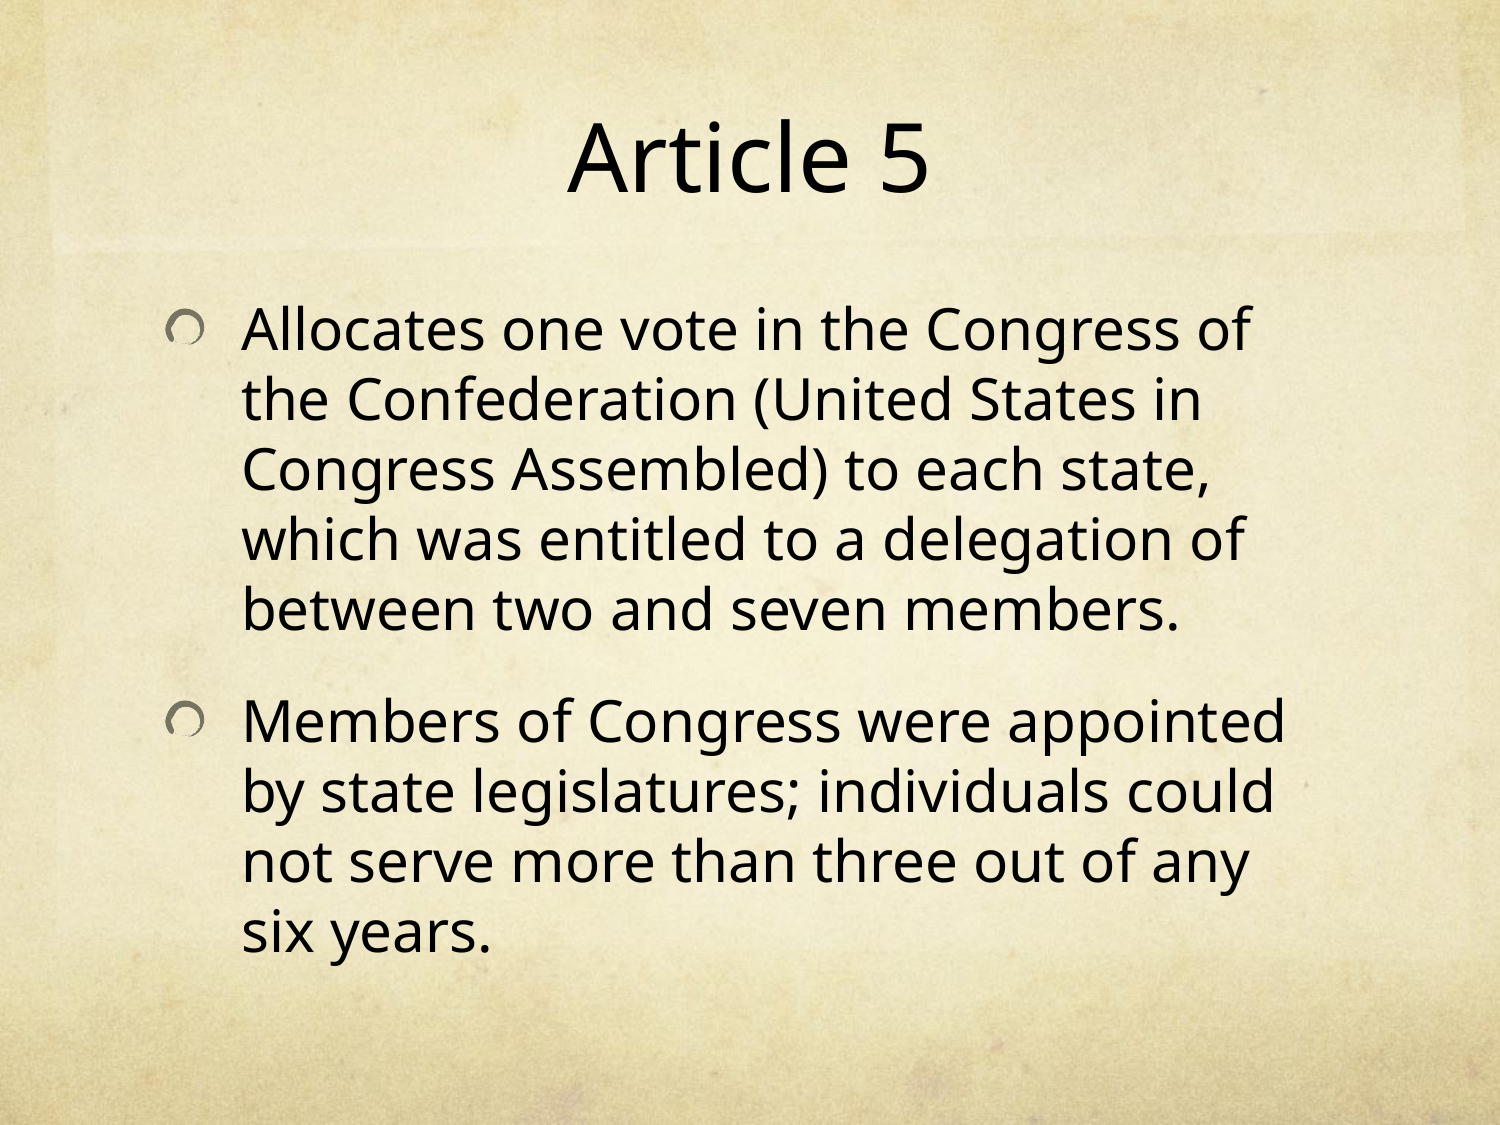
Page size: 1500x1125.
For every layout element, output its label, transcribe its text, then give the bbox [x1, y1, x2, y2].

list Allocates one vote in the Congress of the Confederation (United States in Congress Assembled) to each state, which was entitled to a delegation of between two and seven members. Members of Congress were appointed by state legislatures; individuals could not serve more than three out of any six years. [150, 284, 1350, 950]
picture [0, 0, 1500, 1125]
title Article 5 [150, 82, 1350, 225]
